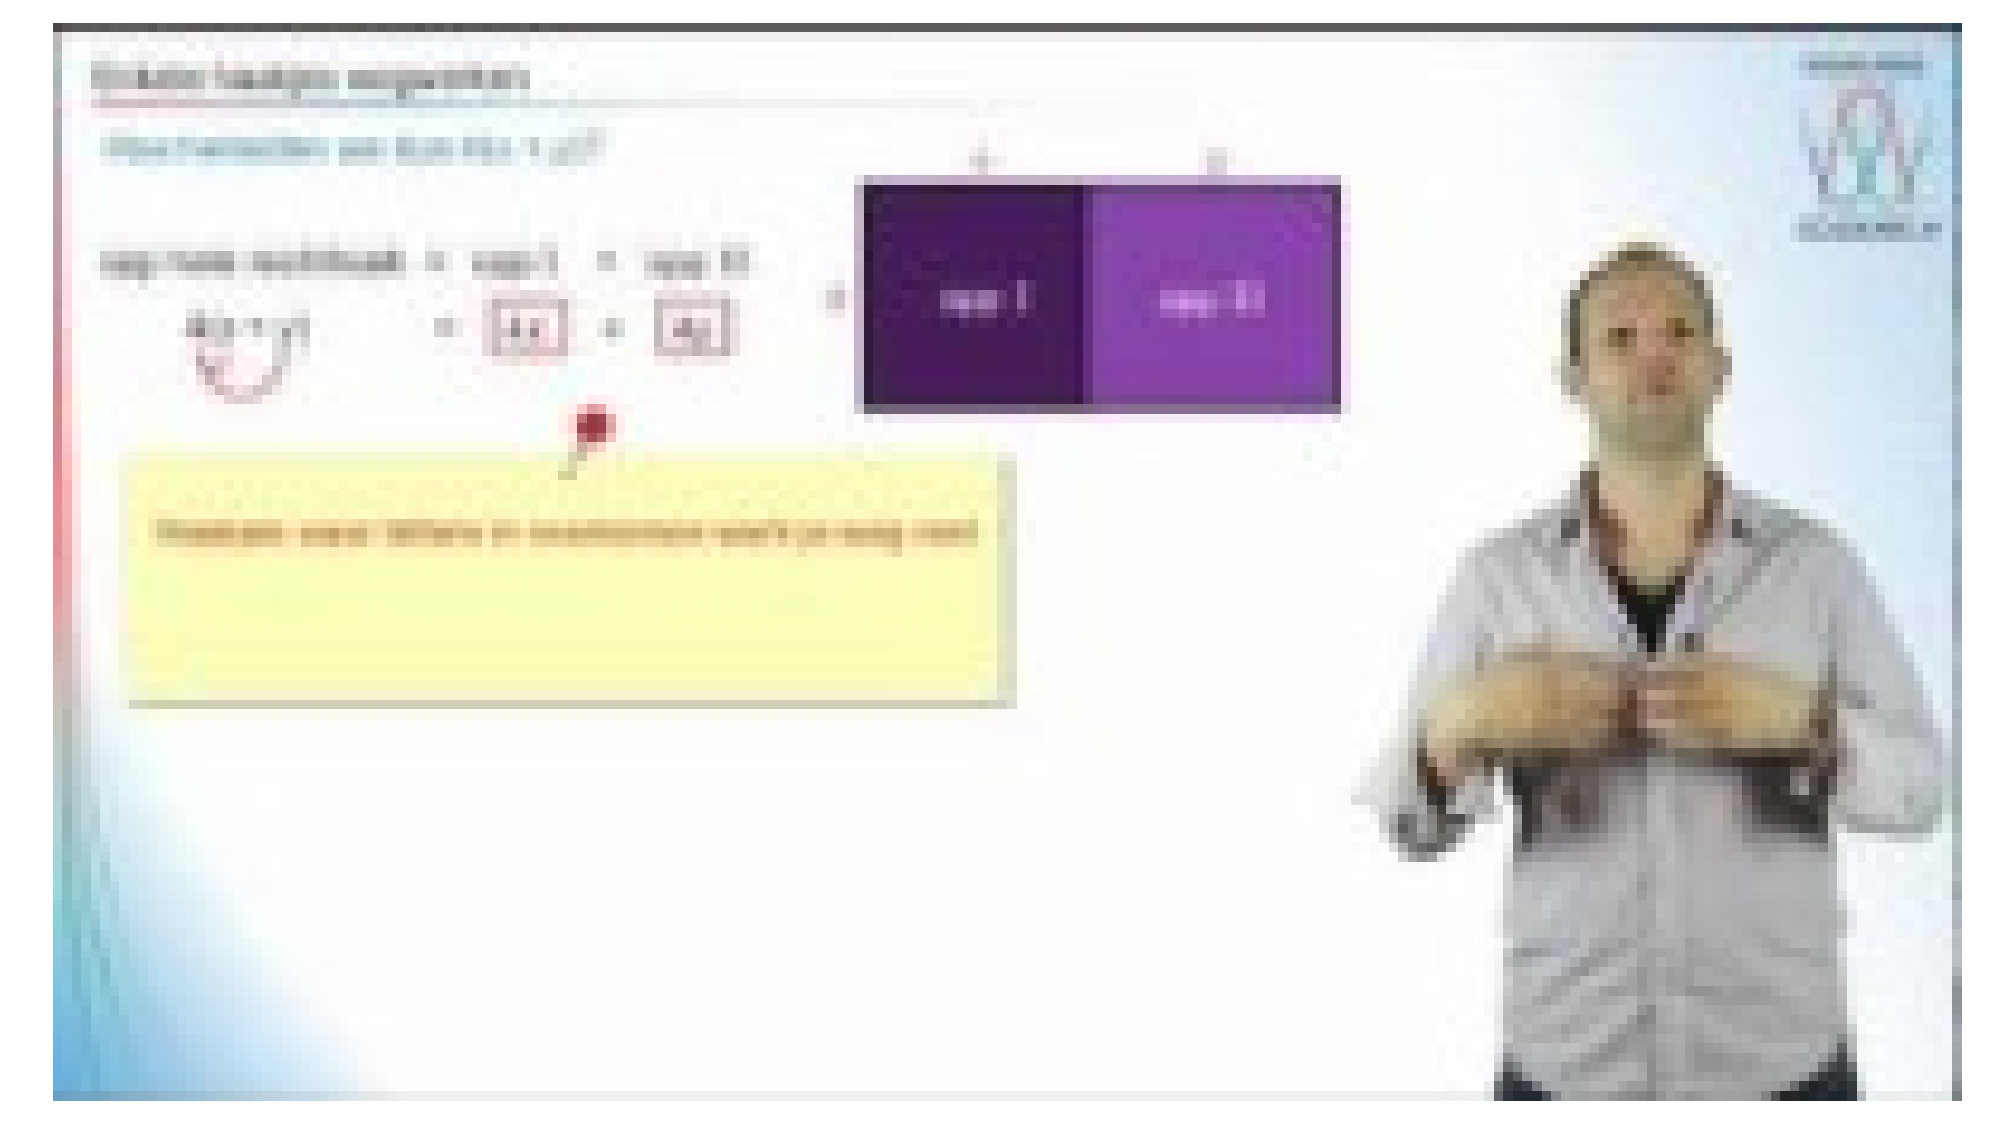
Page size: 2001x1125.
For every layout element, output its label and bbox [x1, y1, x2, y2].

text_box [53, 23, 1963, 1102]
